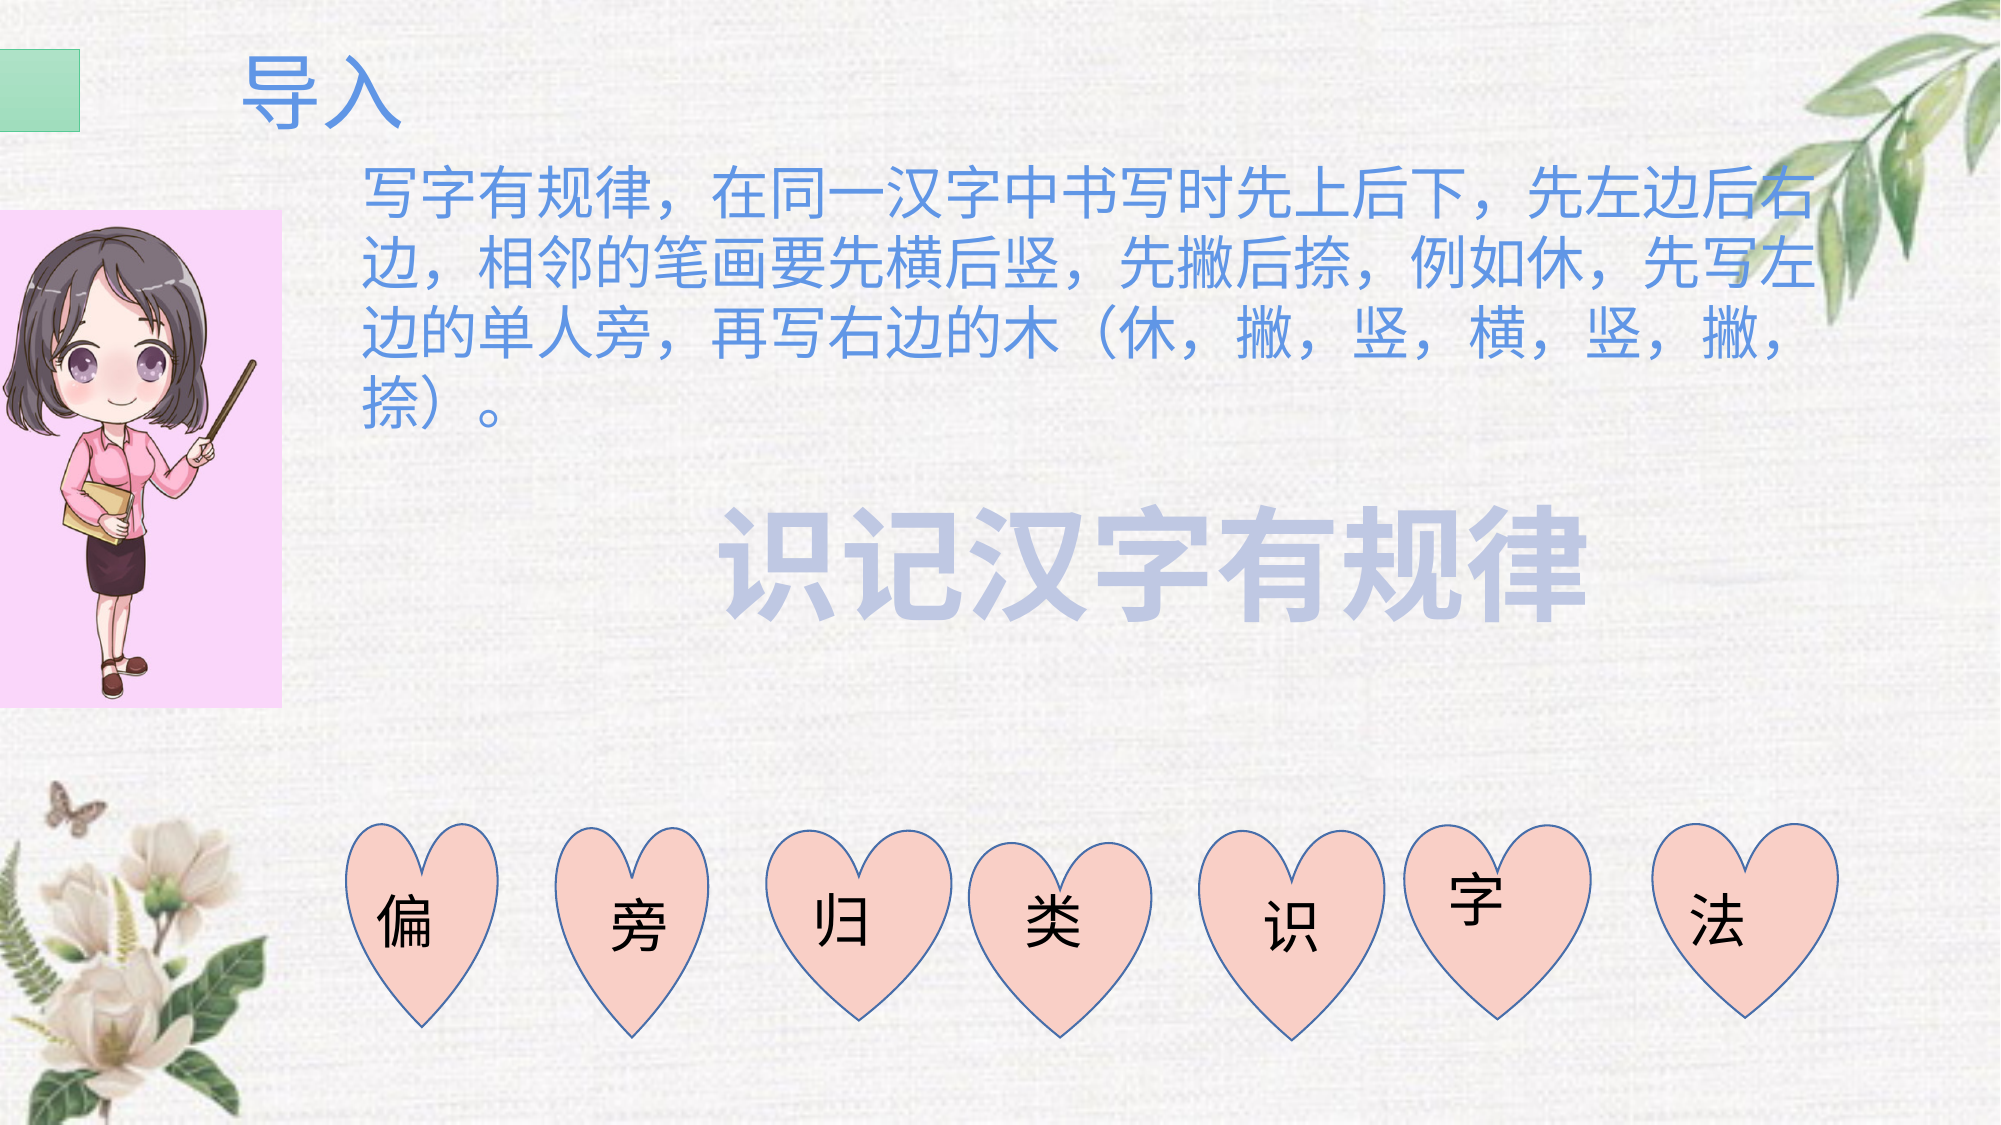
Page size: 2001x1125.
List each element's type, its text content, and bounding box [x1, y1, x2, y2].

text_box 字 [1432, 856, 1549, 941]
text_box [0, 49, 80, 132]
text_box 类 [1009, 878, 1111, 963]
text_box 归 [797, 876, 920, 962]
text_box 识记汉字有规律 [410, 479, 1895, 644]
text_box [345, 823, 499, 944]
text_box 写字有规律，在同一汉字中书写时先上后下，先左边后右边，相邻的笔画要先横后竖，先撇后捺，例如休，先写左边的单人旁，再写右边的木（休，撇，竖，横，竖，撇，捺）。 [346, 148, 1850, 444]
text_box [1403, 824, 1592, 1021]
text_box [1651, 823, 1839, 1020]
text_box 偏 [360, 878, 498, 963]
text_box 识 [1198, 829, 1386, 1042]
picture [0, 0, 2001, 1125]
text_box 旁 [595, 881, 681, 967]
text_box [967, 841, 1153, 1039]
text_box 导入 [223, 32, 596, 148]
text_box [765, 829, 953, 1022]
text_box 法 [1673, 876, 1785, 962]
text_box [370, 963, 474, 1029]
text_box [554, 827, 710, 1039]
